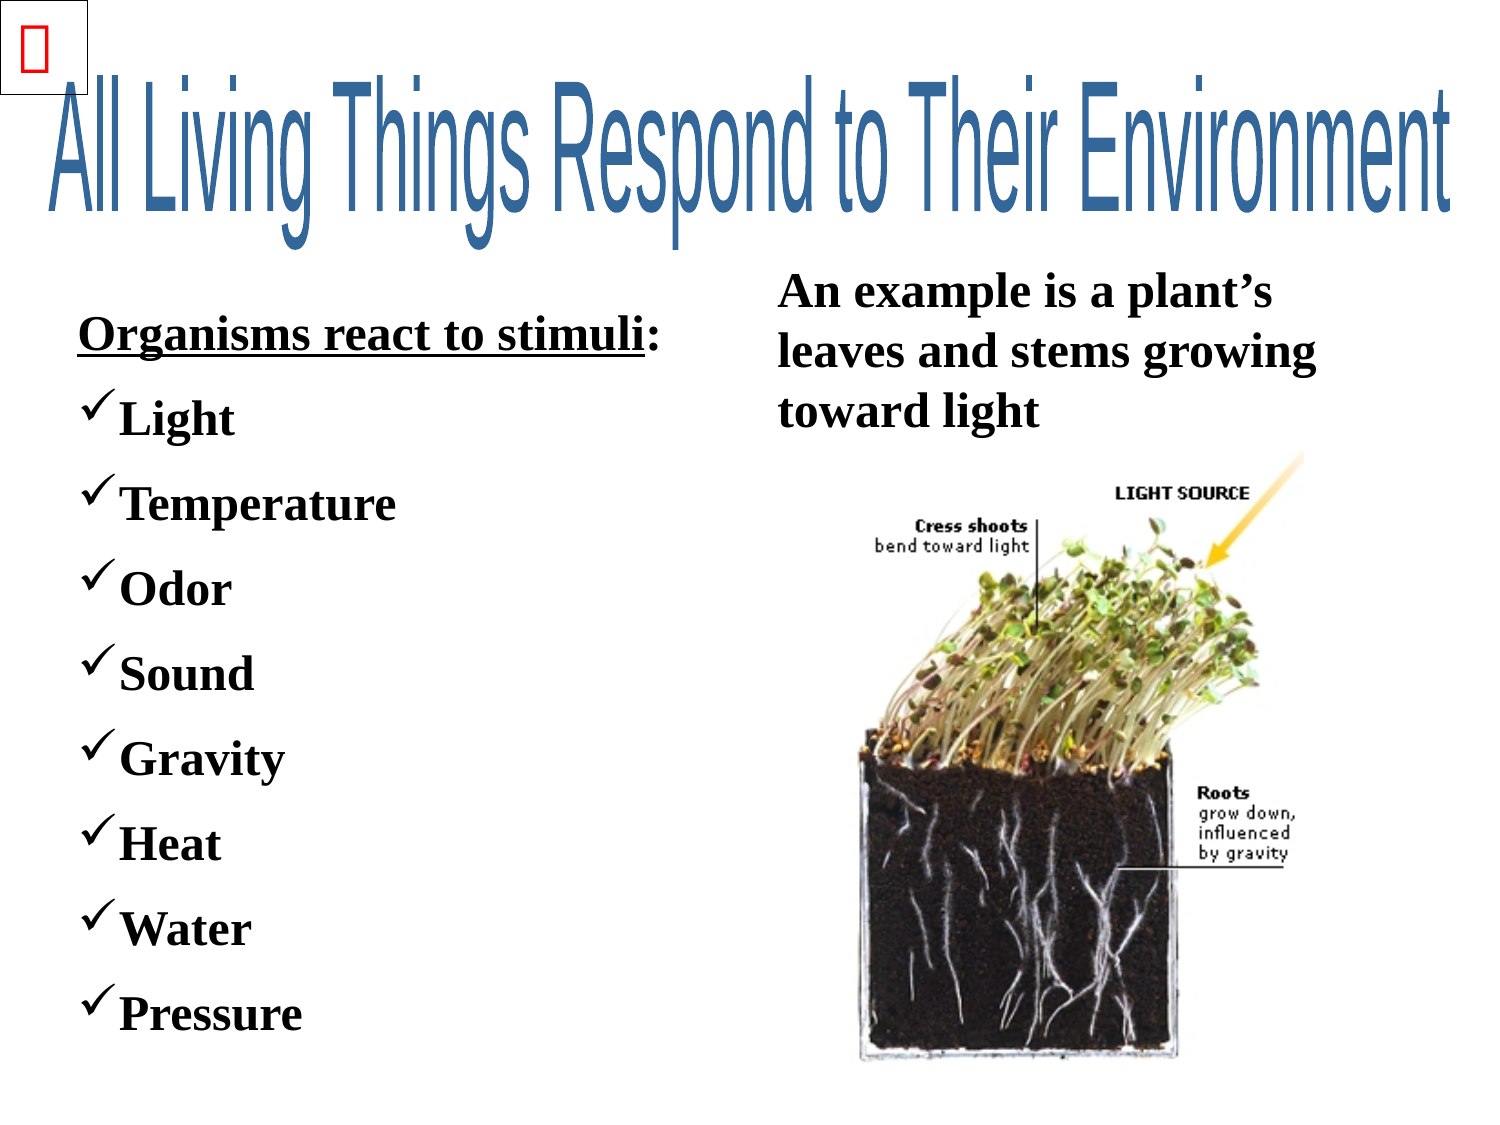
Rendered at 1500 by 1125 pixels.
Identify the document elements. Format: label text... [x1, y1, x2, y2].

text_box Organisms react to stimuli: Light Temperature Odor Sound Gravity Heat Water Pressure [62, 293, 700, 1048]
text_box  [0, 0, 88, 95]
picture [849, 449, 1304, 1071]
text_box An example is a plant’s leaves and stems growing toward light [762, 249, 1413, 445]
